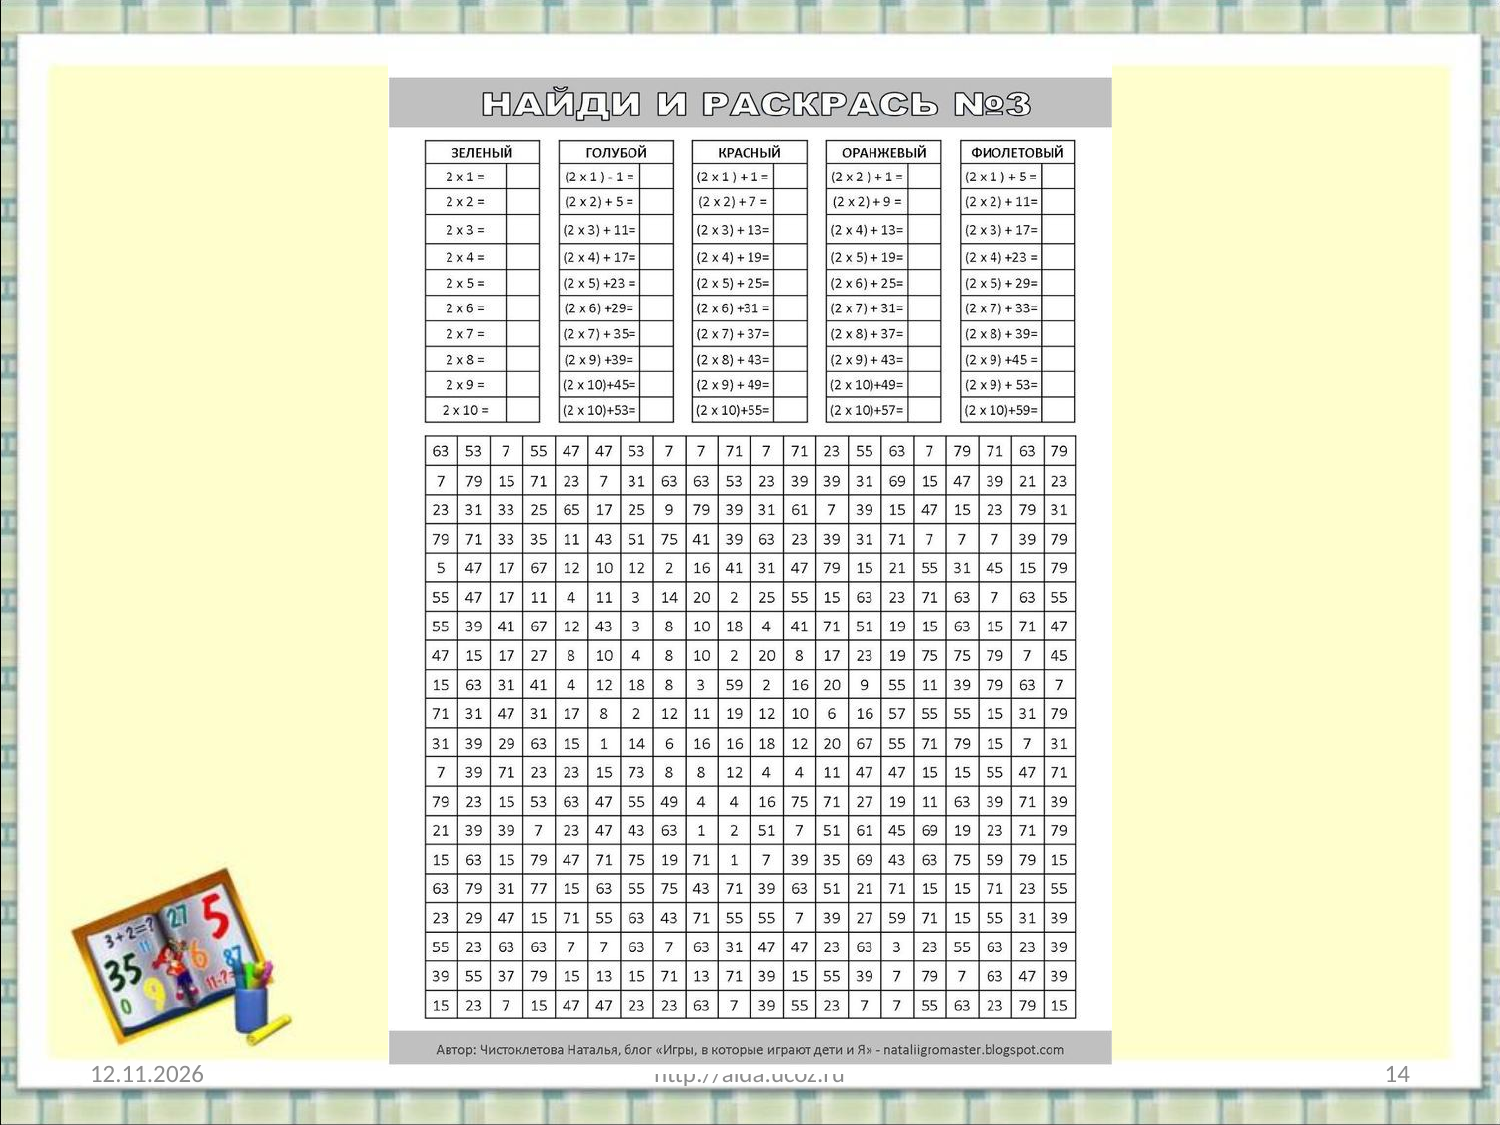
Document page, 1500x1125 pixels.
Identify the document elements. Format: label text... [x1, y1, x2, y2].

footer http://aida.ucoz.ru [512, 1082, 988, 1103]
picture [0, 0, 1500, 1125]
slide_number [75, 1042, 425, 1103]
slide_number 14 [1074, 1042, 1425, 1103]
